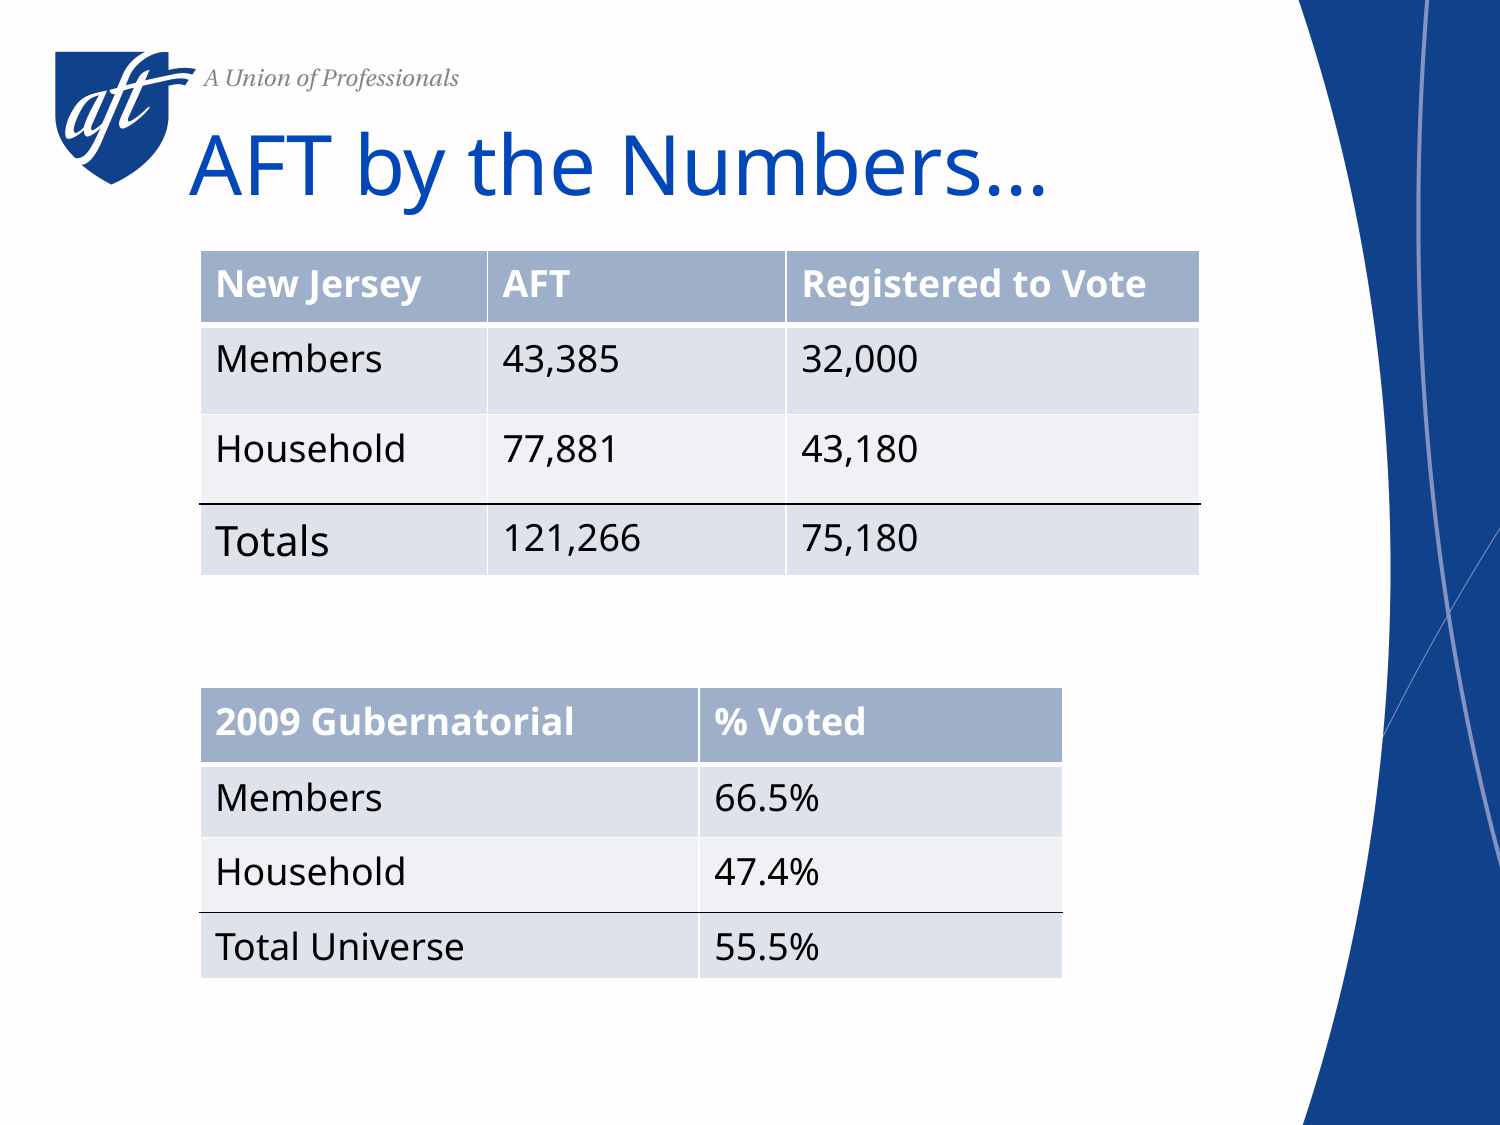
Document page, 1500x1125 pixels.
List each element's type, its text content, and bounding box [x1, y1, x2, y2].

table_header New Jersey [201, 251, 487, 322]
table_cell 75,180 [787, 505, 1199, 575]
table_cell Members [201, 328, 487, 414]
table_cell 32,000 [787, 328, 1199, 414]
table_cell 77,881 [488, 415, 785, 503]
table_cell Members [201, 767, 698, 837]
table_cell 121,266 [488, 505, 785, 575]
table_cell 43,180 [787, 415, 1199, 503]
title AFT by the Numbers... [174, 74, 1201, 251]
table_cell 47.4% [700, 838, 1062, 912]
picture [0, 0, 1500, 1125]
table_cell Totals [201, 505, 487, 575]
table_cell 55.5% [700, 913, 1062, 978]
table_cell 43,385 [488, 328, 785, 414]
table_header % Voted [700, 688, 1062, 762]
table_cell Household [201, 415, 487, 503]
table_cell Total Universe [201, 913, 698, 978]
table_cell 66.5% [700, 767, 1062, 837]
table_header 2009 Gubernatorial [201, 688, 698, 762]
table_header Registered to Vote [787, 251, 1199, 322]
table_cell Household [201, 838, 698, 912]
table_header AFT [488, 251, 785, 322]
